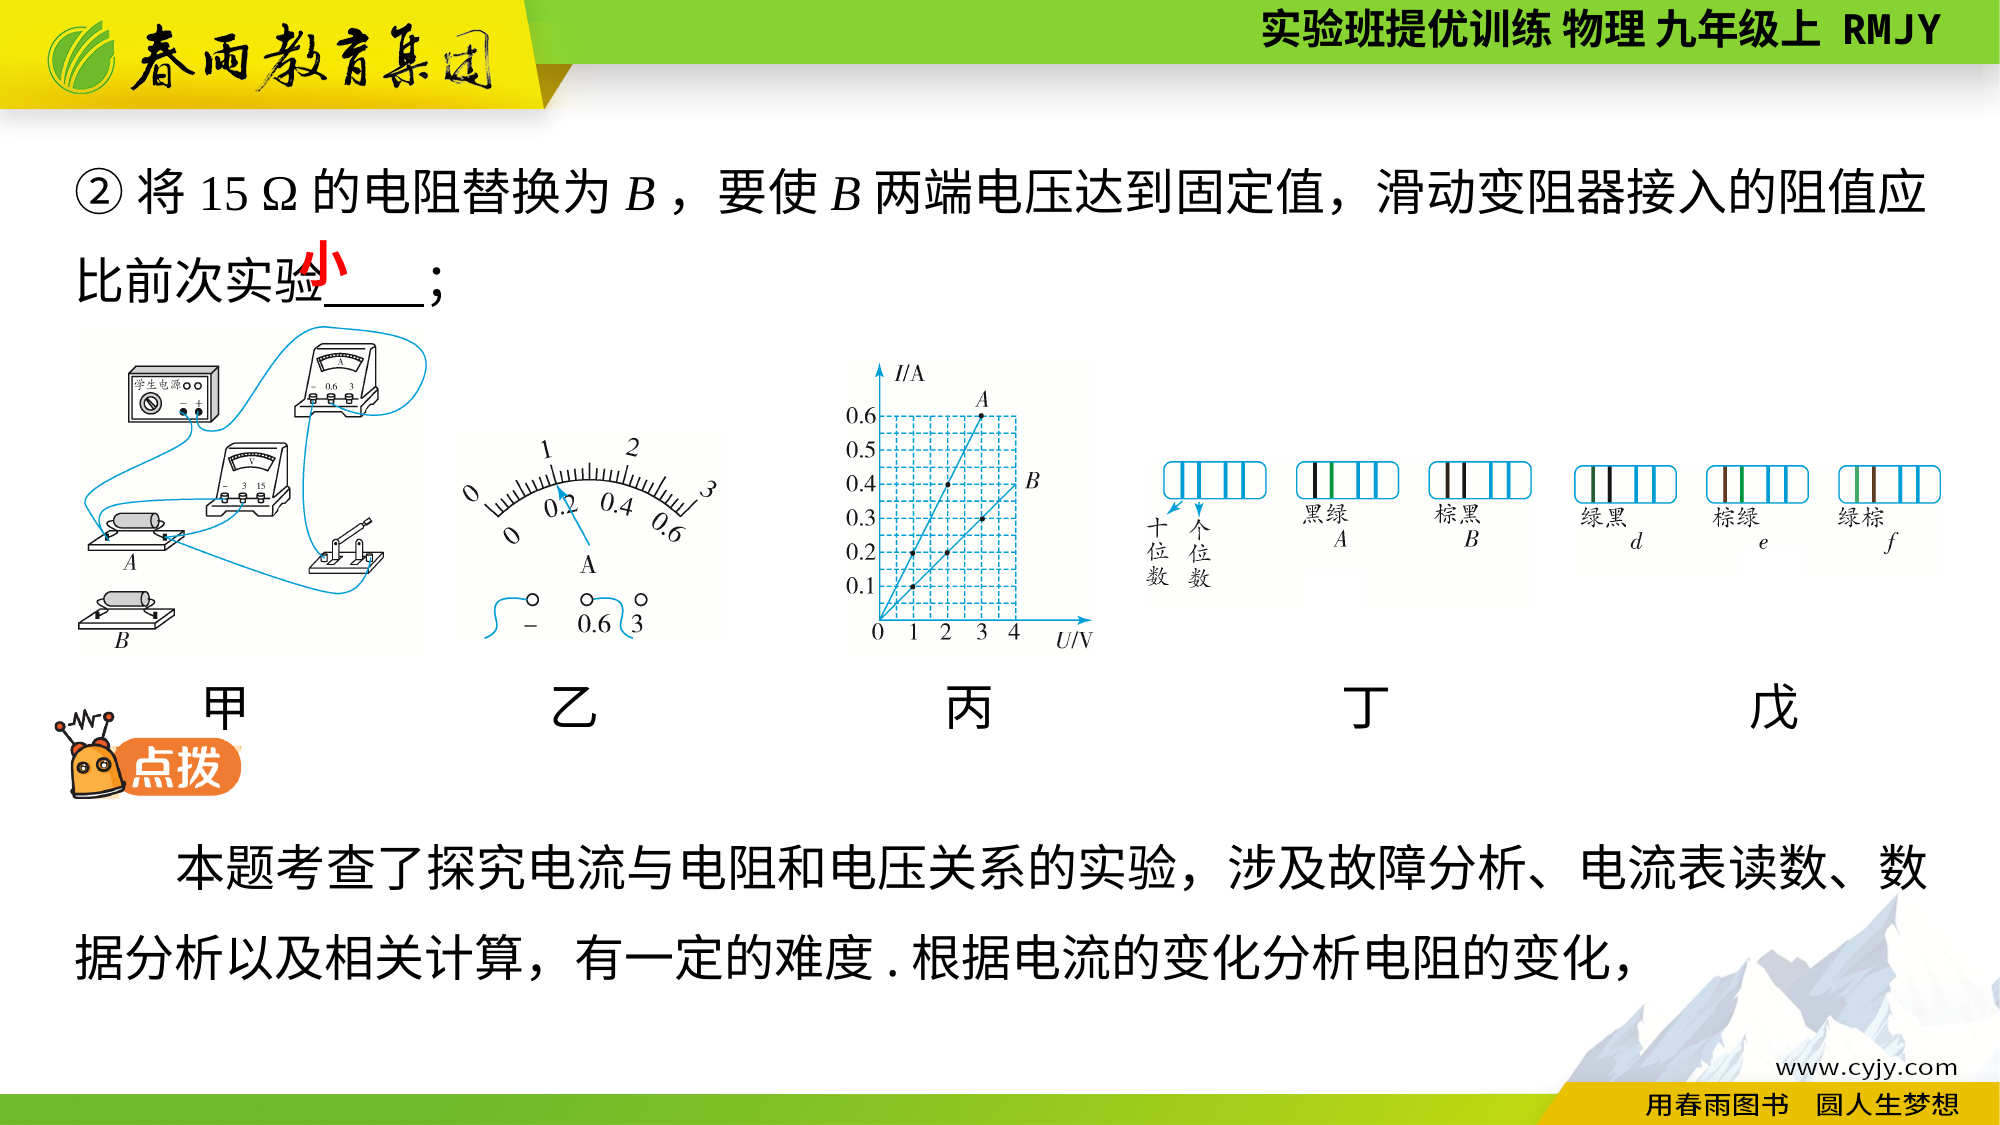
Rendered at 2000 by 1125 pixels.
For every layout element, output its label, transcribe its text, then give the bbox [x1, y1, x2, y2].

list ②将15 Ω的电阻替换为B，要使B两端电压达到固定值，滑动变阻器接入的阻值应比前次实验 ； [59, 122, 1944, 308]
picture [0, 0, 2000, 1125]
text_box 本题考查了探究电流与电阻和电压关系的实验，涉及故障分析、电流表读数、数据分析以及相关计算，有一定的难度.根据电流的变化分析电阻的变化， [59, 798, 1944, 994]
text_box 甲 [185, 666, 266, 745]
text_box 乙 [534, 649, 615, 744]
text_box 丙 [929, 664, 1010, 744]
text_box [1574, 465, 1941, 595]
text_box 小 [283, 225, 364, 301]
text_box 丁 [1327, 638, 1407, 744]
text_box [1145, 460, 1532, 617]
text_box 戊 [1734, 638, 1815, 744]
